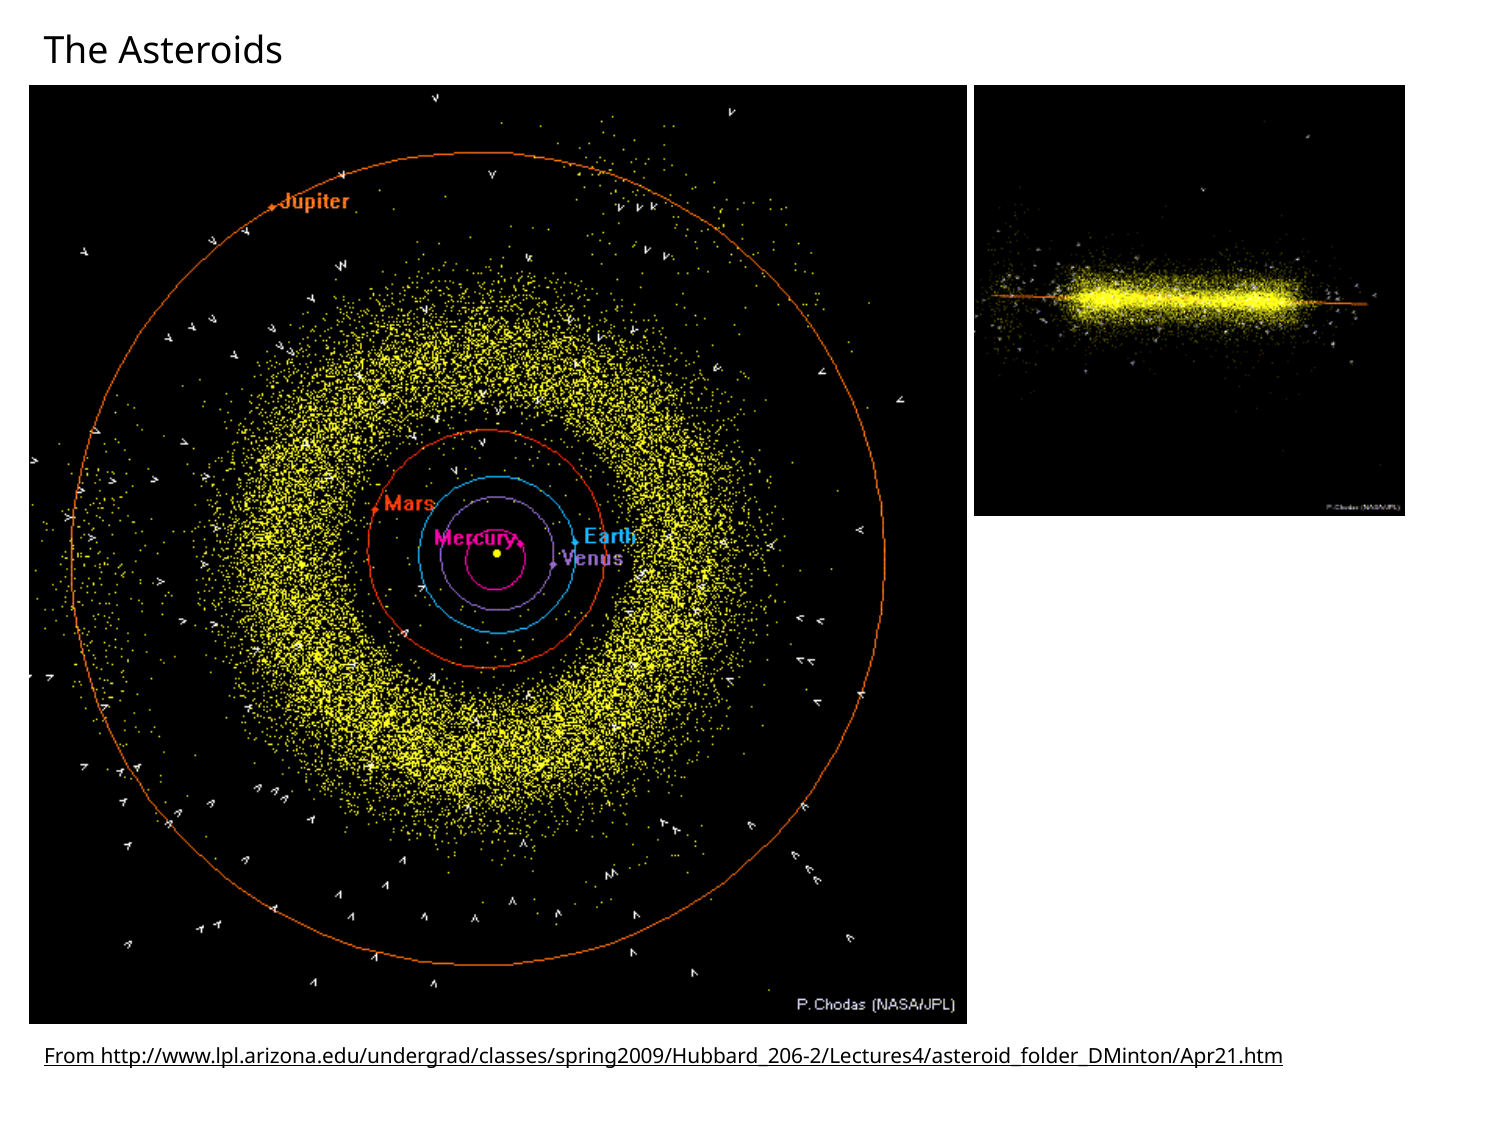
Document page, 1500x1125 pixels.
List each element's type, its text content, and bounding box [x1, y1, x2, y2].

text_box From http://www.lpl.arizona.edu/undergrad/classes/spring2009/Hubbard_206-2/Lectures4/asteroid_folder_DMinton/Apr21.htm [29, 1034, 1317, 1078]
picture [974, 85, 1405, 516]
picture [29, 85, 967, 1024]
text_box The Asteroids [28, 19, 299, 79]
